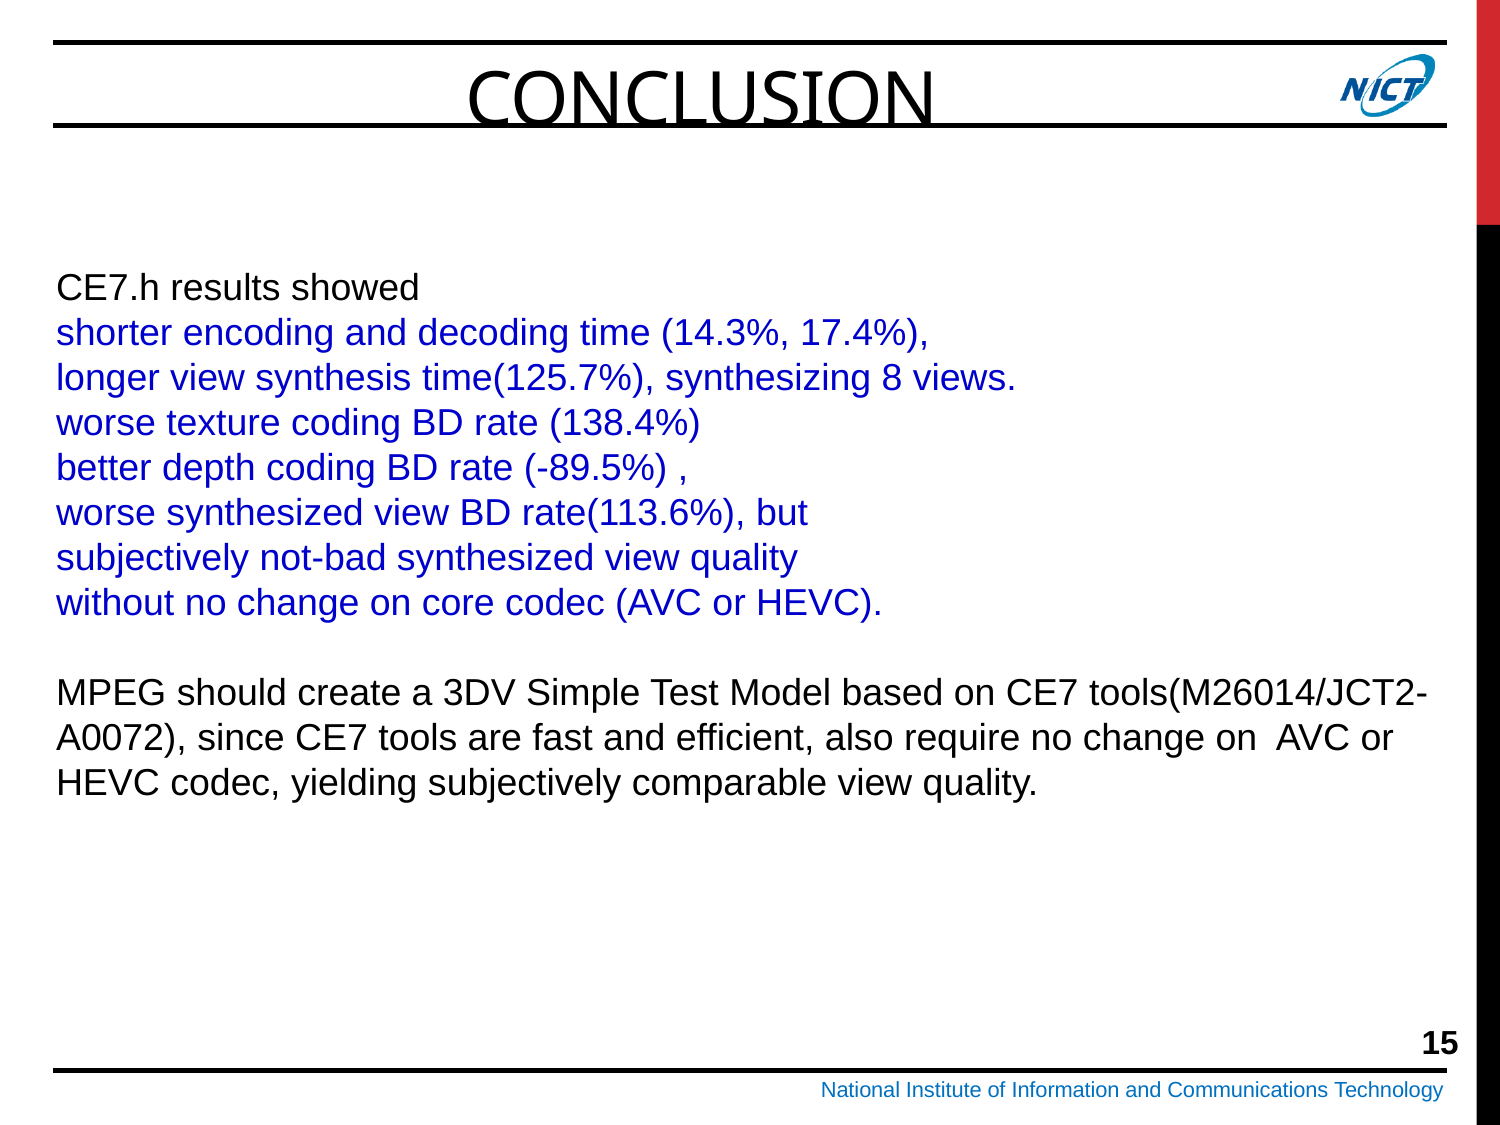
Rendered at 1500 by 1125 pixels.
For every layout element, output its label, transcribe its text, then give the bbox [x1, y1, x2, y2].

picture [1340, 54, 1435, 117]
text_box Conclusion [64, 42, 1340, 149]
slide_number 15 [1387, 1011, 1474, 1072]
text_box CE7.h results showed shorter encoding and decoding time (14.3%, 17.4%), longer view synthesis time(125.7%), synthesizing 8 views. worse texture coding BD rate (138.4%) better depth coding BD rate (-89.5%) , worse synthesized view BD rate(113.6%), but subjectively not-bad synthesized view quality without no change on core codec (AVC or HEVC). MPEG should create a 3DV Simple Test Model based on CE7 tools(M26014/JCT2-A0072), since CE7 tools are fast and efficient, also require no change on AVC or HEVC codec, yielding subjectively comparable view quality. [41, 255, 1471, 811]
